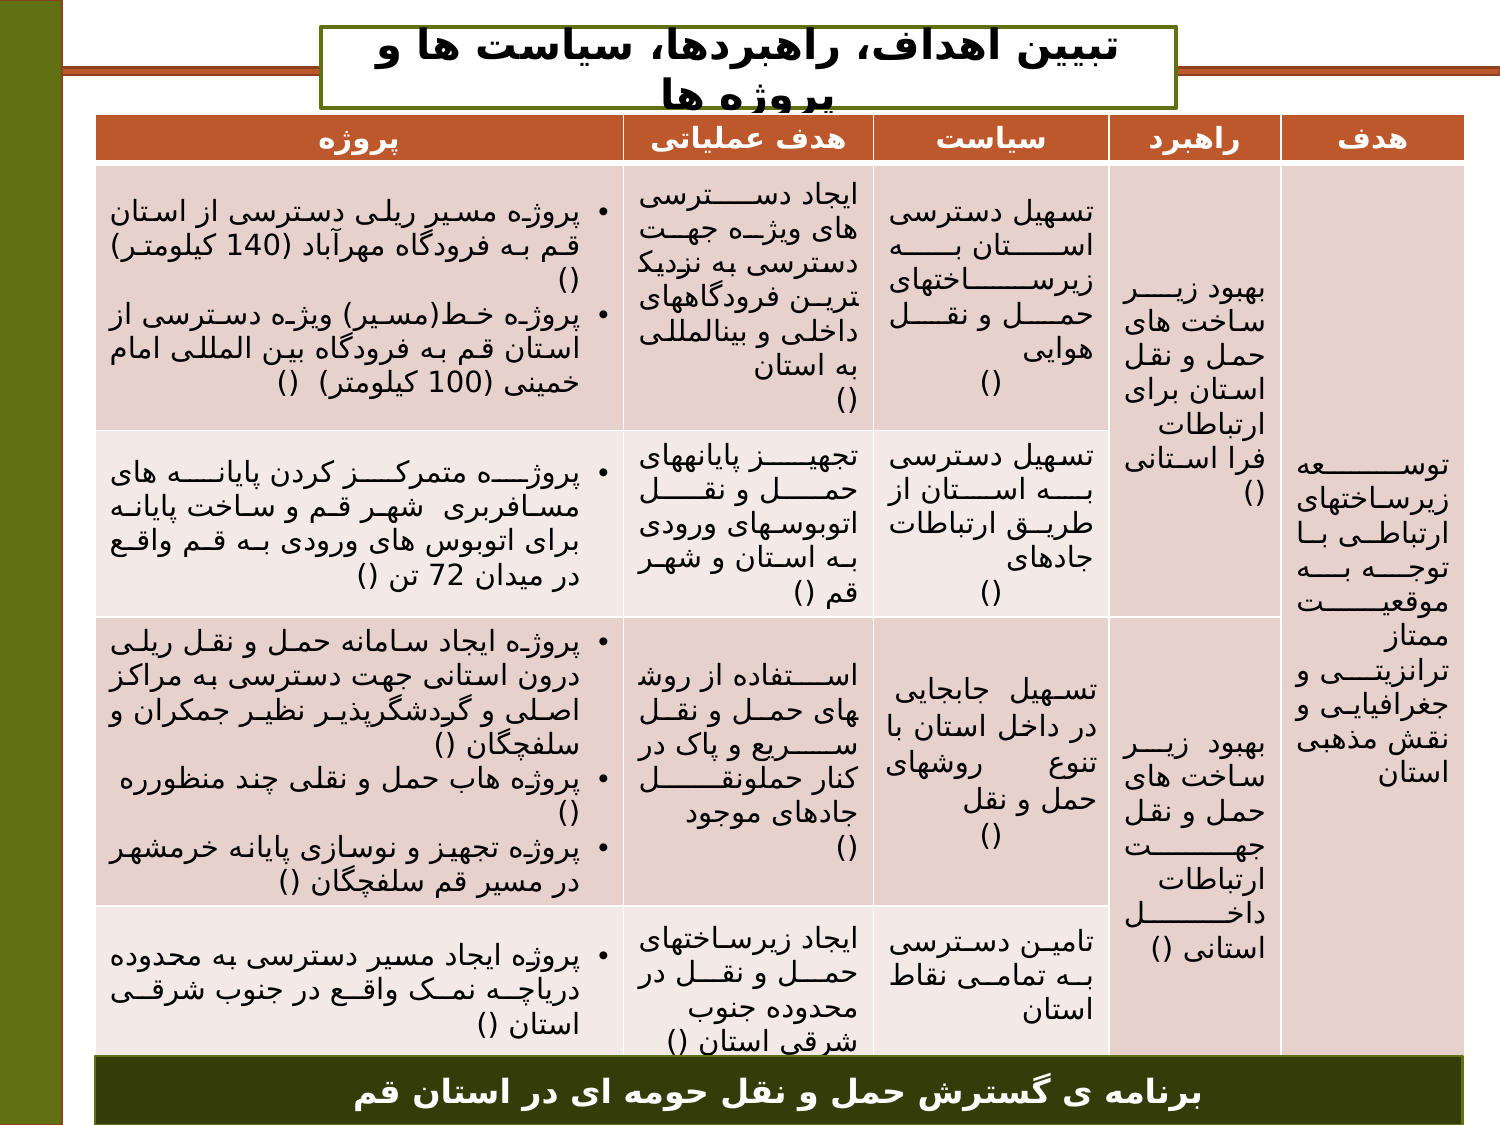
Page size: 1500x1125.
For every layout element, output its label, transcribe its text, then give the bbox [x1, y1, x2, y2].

text_box [63, 66, 320, 76]
text_box تبیین اهداف، راهبردها، سیاست ها و پروژه ها [320, 26, 1177, 109]
text_box برنامه ی گسترش حمل و نقل حومه ای در استان قم [94, 1055, 1464, 1125]
text_box [0, 0, 63, 1125]
text_box [1177, 66, 1500, 76]
